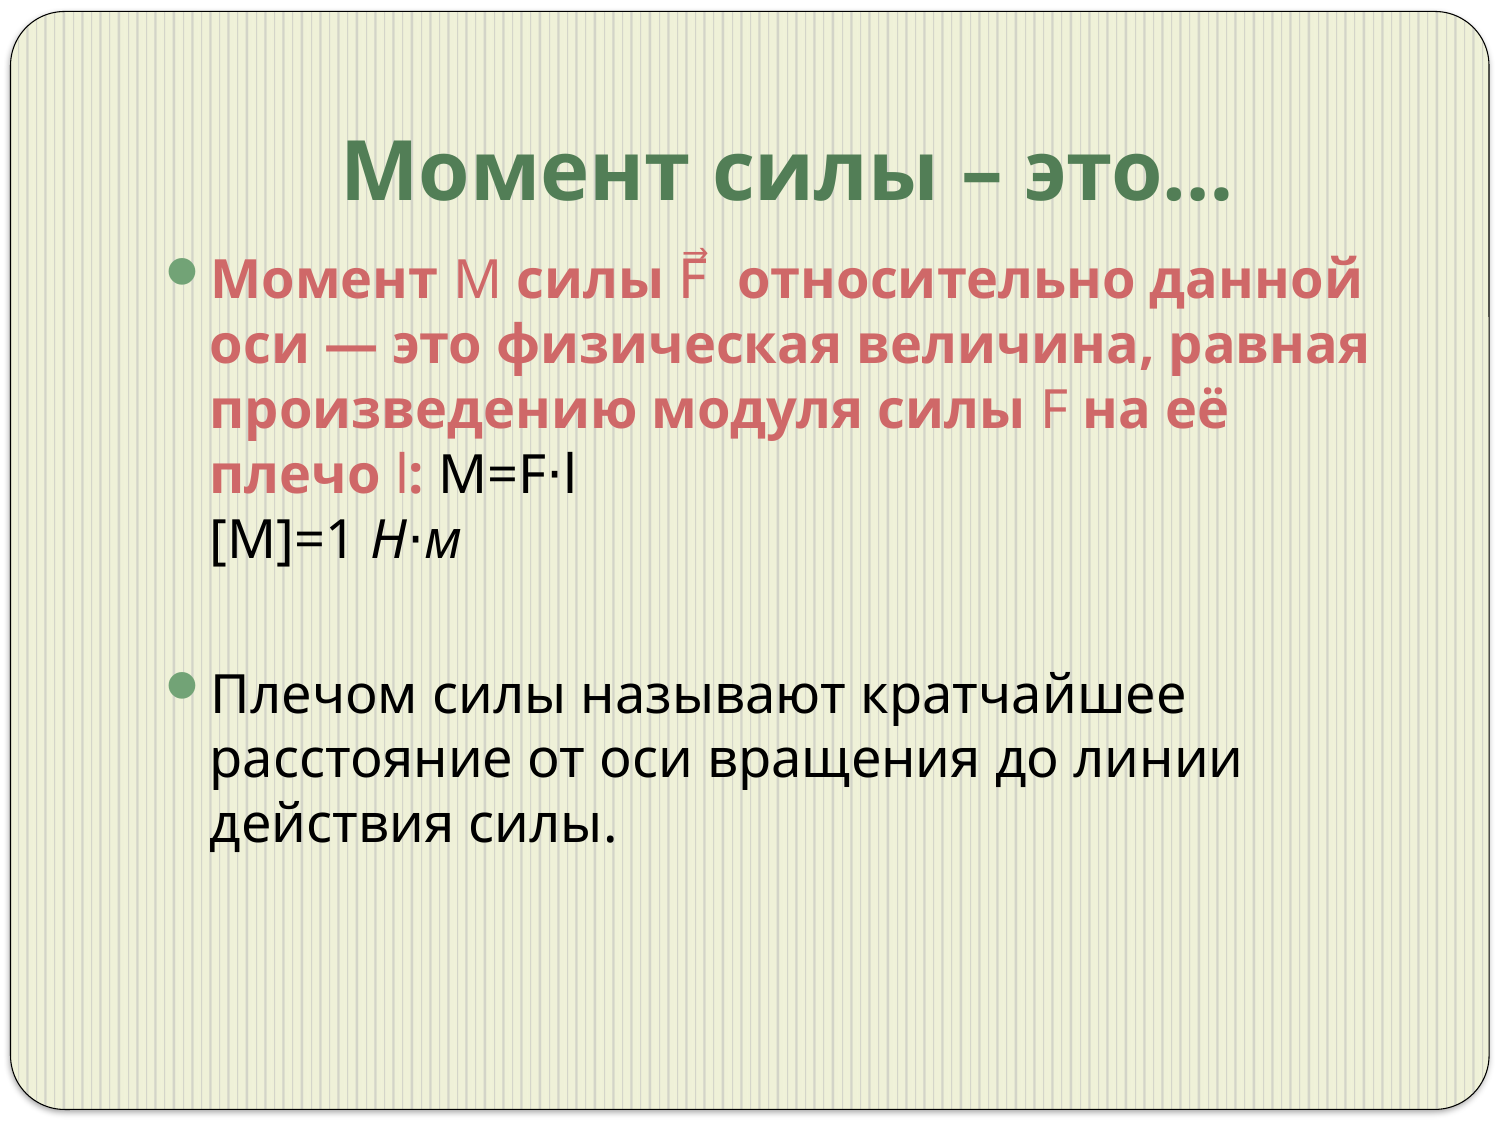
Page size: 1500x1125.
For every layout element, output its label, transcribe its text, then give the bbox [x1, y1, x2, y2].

list Момент M силы F⃗ относительно данной оси — это физическая величина, равная произведению модуля силы F на её плечо l: M=F⋅l [M]=1 Н⋅м Плечом силы называют кратчайшее расстояние от оси вращения до линии действия силы. [150, 237, 1425, 988]
title Момент силы – это… [150, 45, 1425, 233]
